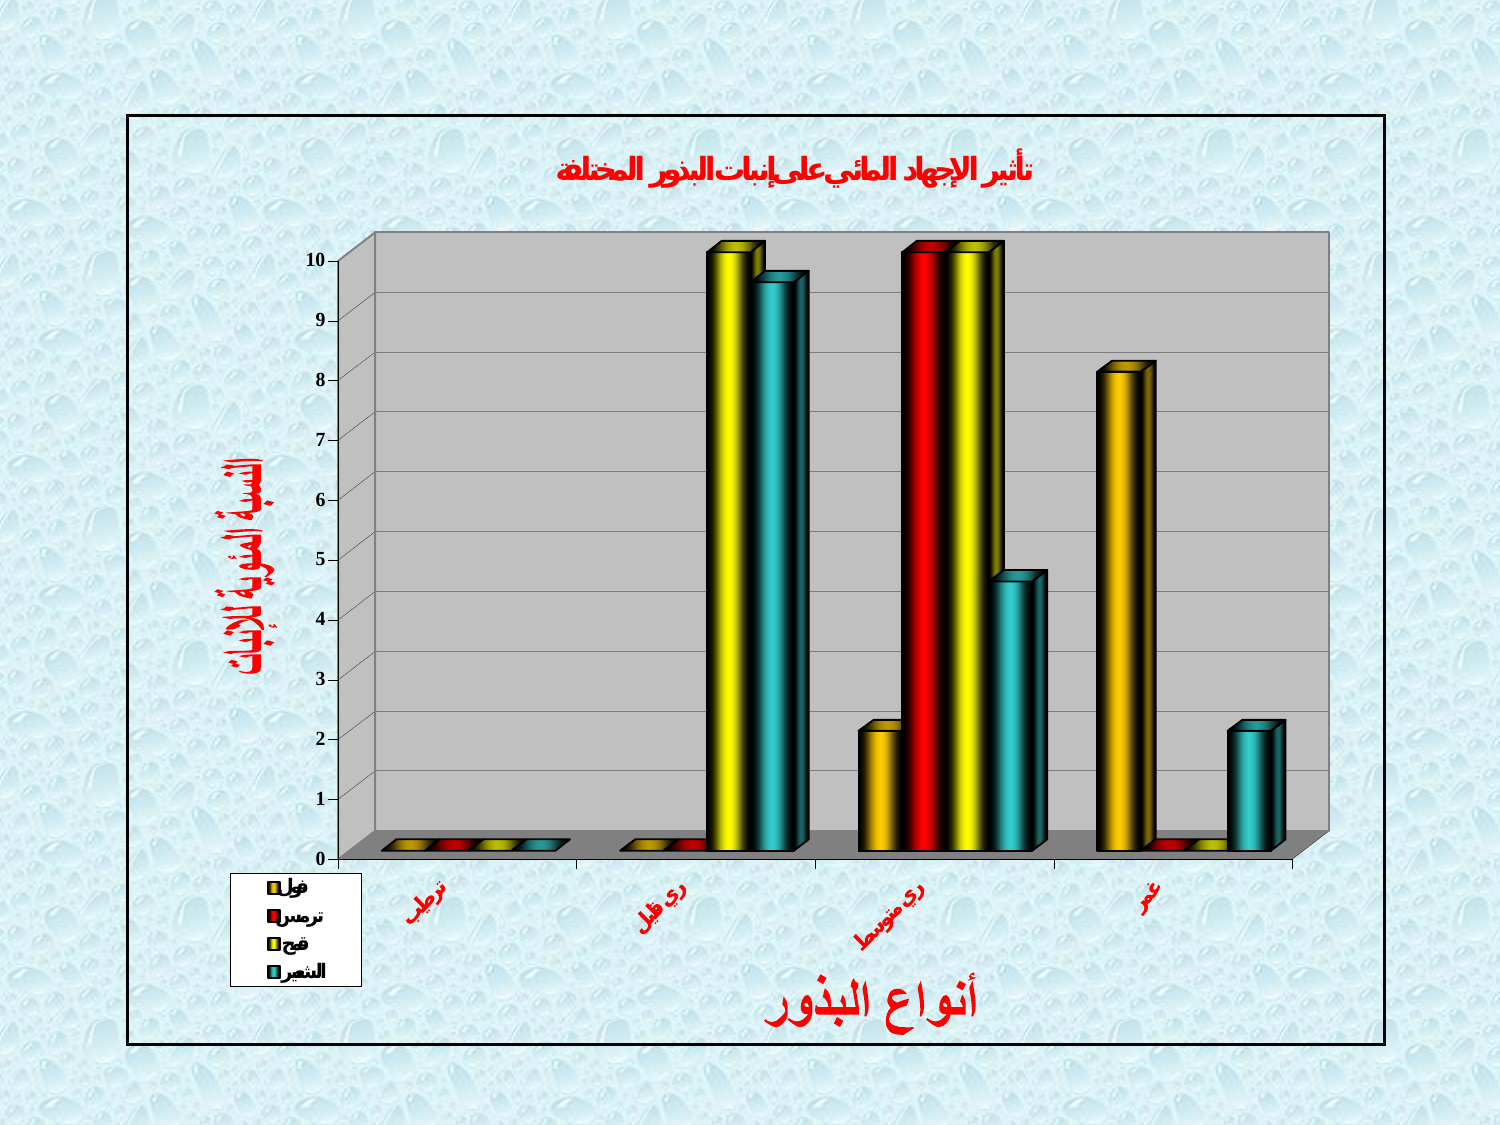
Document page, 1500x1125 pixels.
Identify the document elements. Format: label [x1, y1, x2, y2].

picture [128, 116, 1384, 1044]
